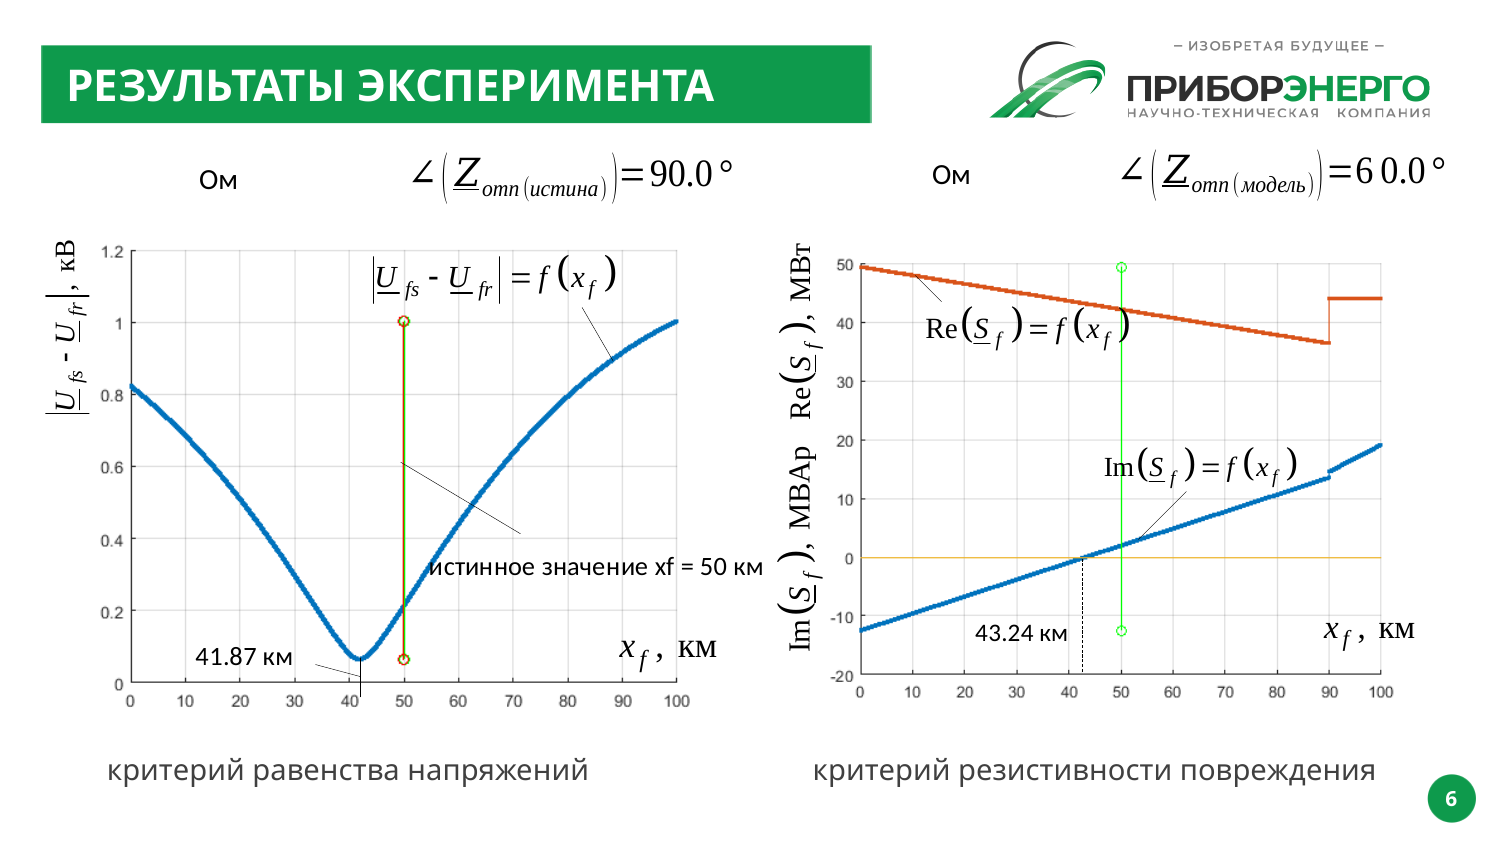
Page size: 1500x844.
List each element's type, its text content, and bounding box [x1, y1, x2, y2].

picture [1427, 774, 1476, 823]
text_box критерий резистивности повреждения [797, 743, 1456, 787]
picture [988, 40, 1431, 118]
text_box критерий равенства напряжений [92, 749, 750, 787]
picture [40, 44, 872, 124]
picture [36, 209, 1445, 741]
